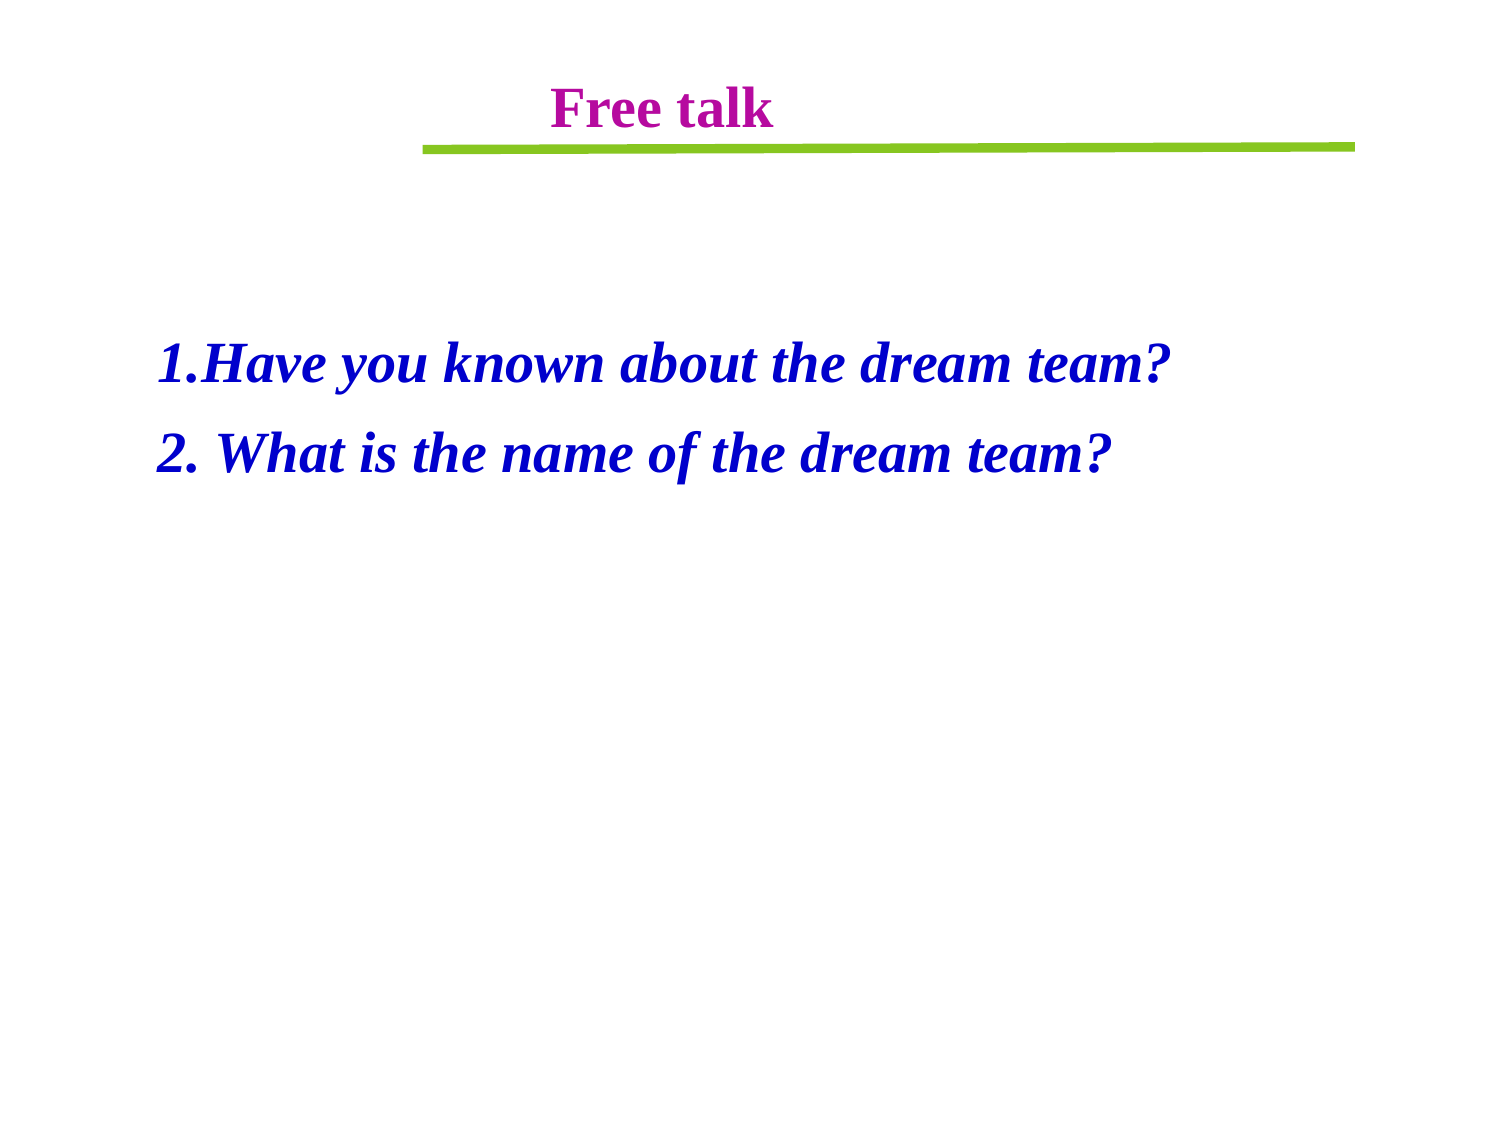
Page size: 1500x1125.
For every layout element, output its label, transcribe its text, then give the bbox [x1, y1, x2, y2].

text_box Free talk [535, 40, 1209, 145]
text_box 1.Have you known about the dream team? 2. What is the name of the dream team? [143, 302, 1203, 492]
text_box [422, 146, 1356, 150]
